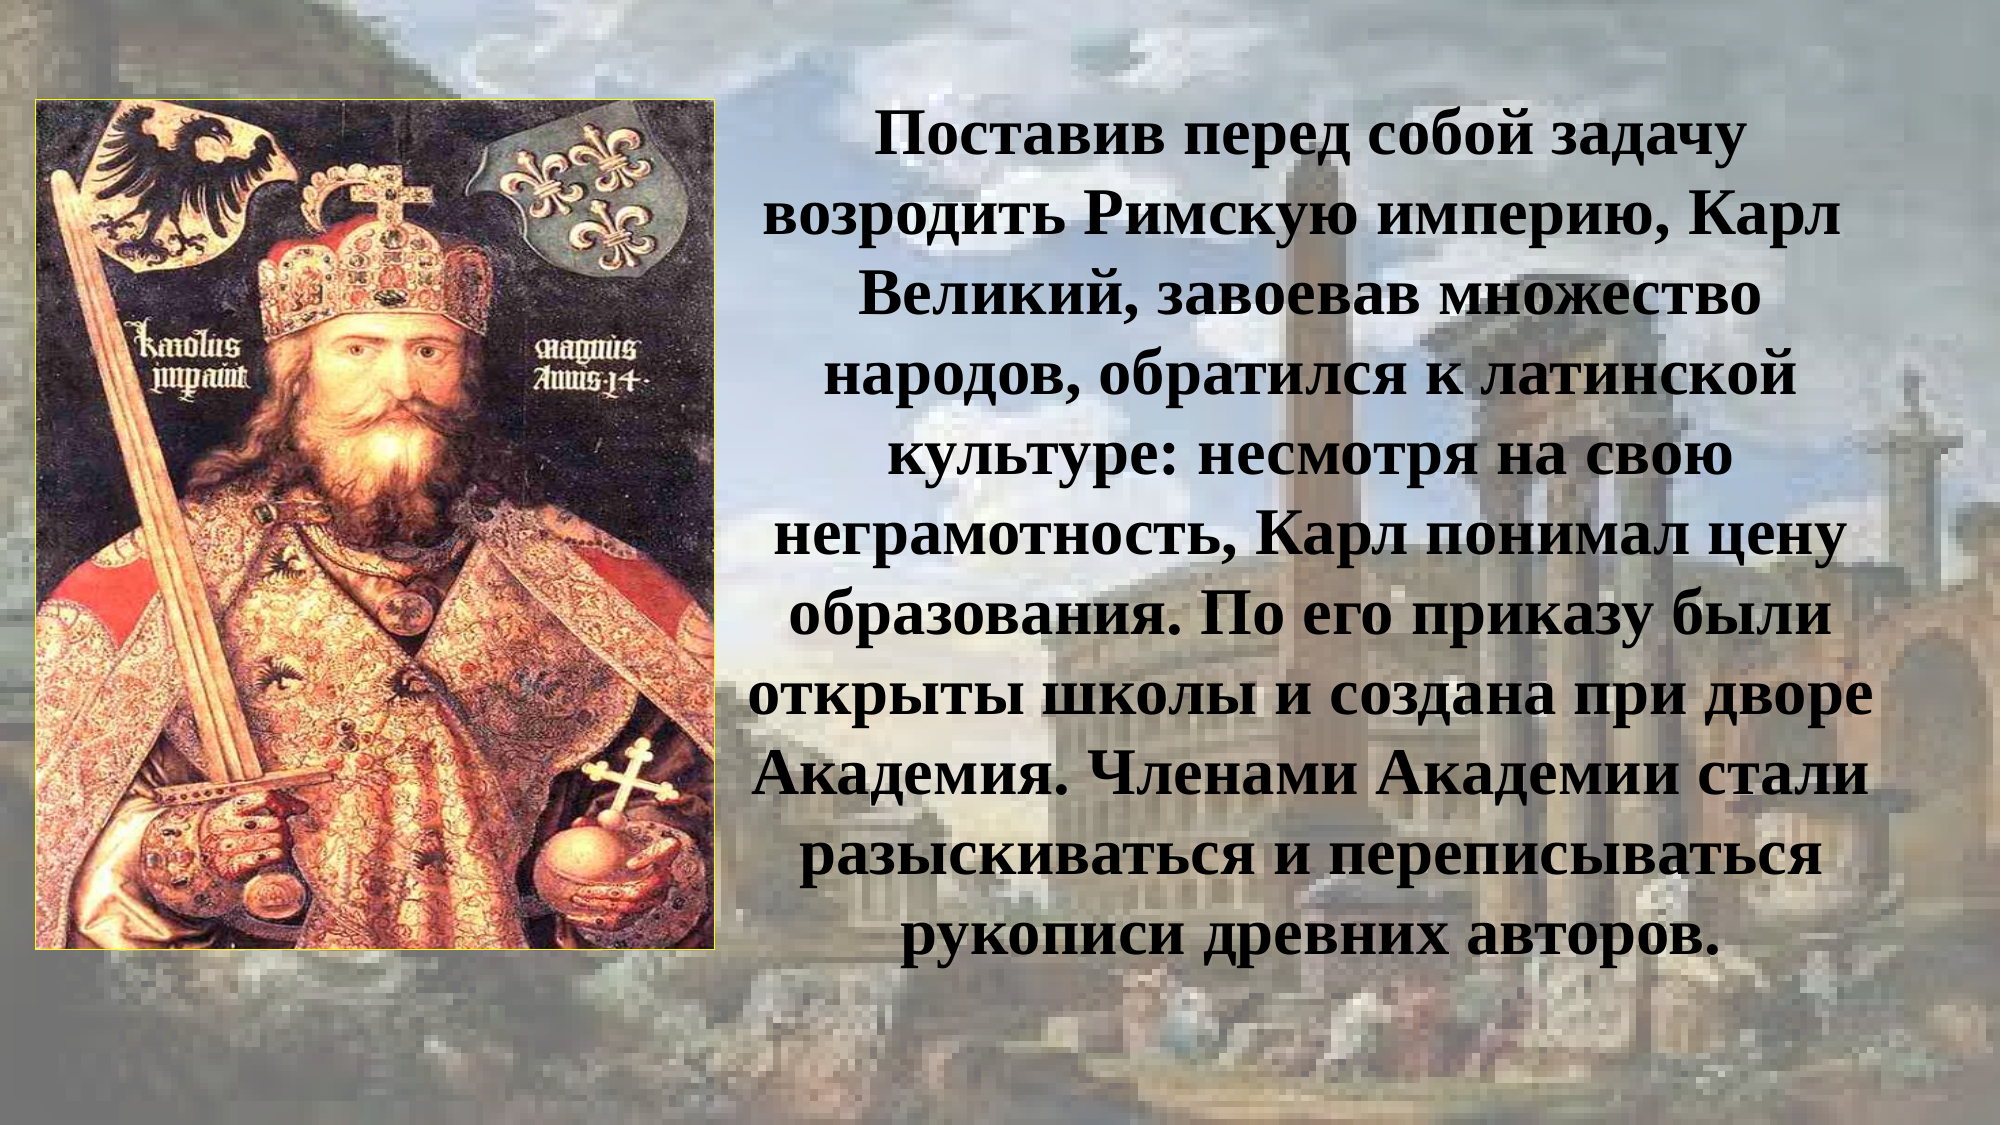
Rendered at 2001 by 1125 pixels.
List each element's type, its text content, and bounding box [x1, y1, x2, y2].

title Поставив перед собой задачу возродить Римскую империю, Карл Великий, завоевав множество народов, обратился к латинской культуре: несмотря на свою неграмотность, Карл понимал цену образования. По его приказу были открыты школы и создана при дворе Академия. Членами Академии стали разыскиваться и переписываться рукописи древних авторов. [714, 99, 1909, 1036]
picture [35, 99, 715, 951]
